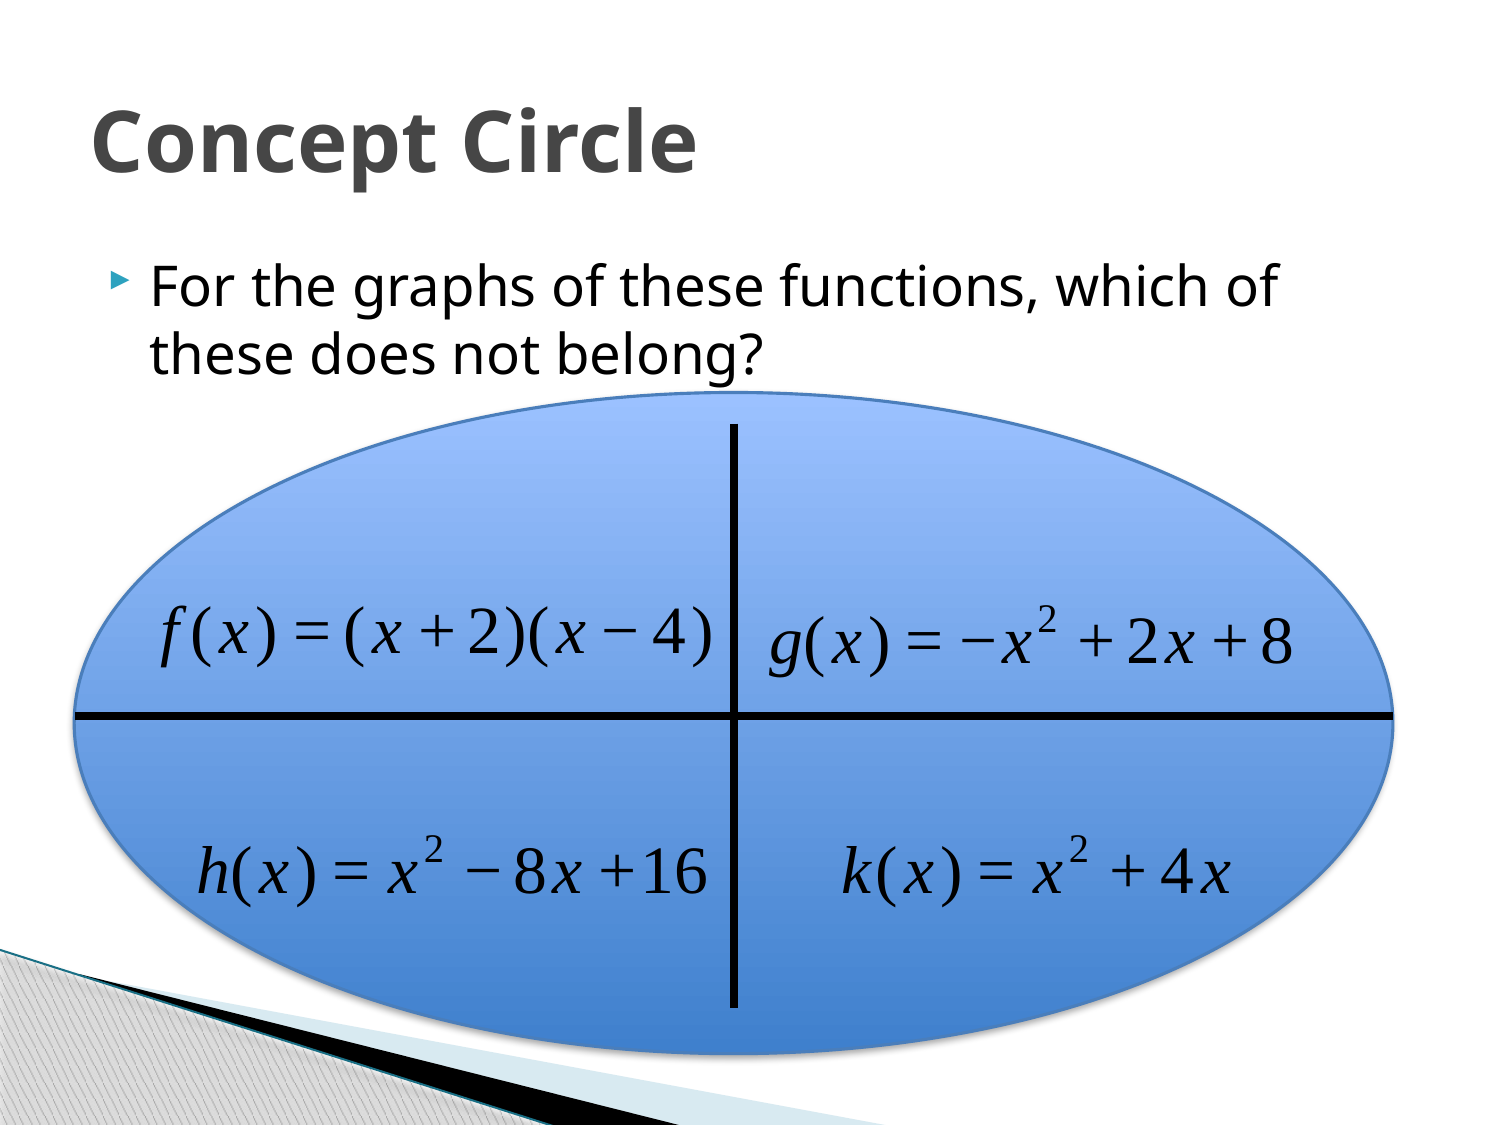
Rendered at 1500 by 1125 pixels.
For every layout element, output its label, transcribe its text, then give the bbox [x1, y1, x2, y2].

table_cell [738, 720, 1393, 1008]
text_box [191, 821, 713, 911]
table_header [75, 424, 730, 712]
table_cell [75, 720, 730, 1008]
text_box [399, 1008, 1068, 1054]
text_box [452, 392, 1015, 424]
table_header [738, 424, 1393, 712]
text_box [143, 602, 715, 674]
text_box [836, 821, 1236, 911]
list For the graphs of these functions, which of these does not belong? [75, 243, 1425, 986]
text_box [762, 591, 1297, 684]
title Concept Circle [75, 45, 1425, 233]
